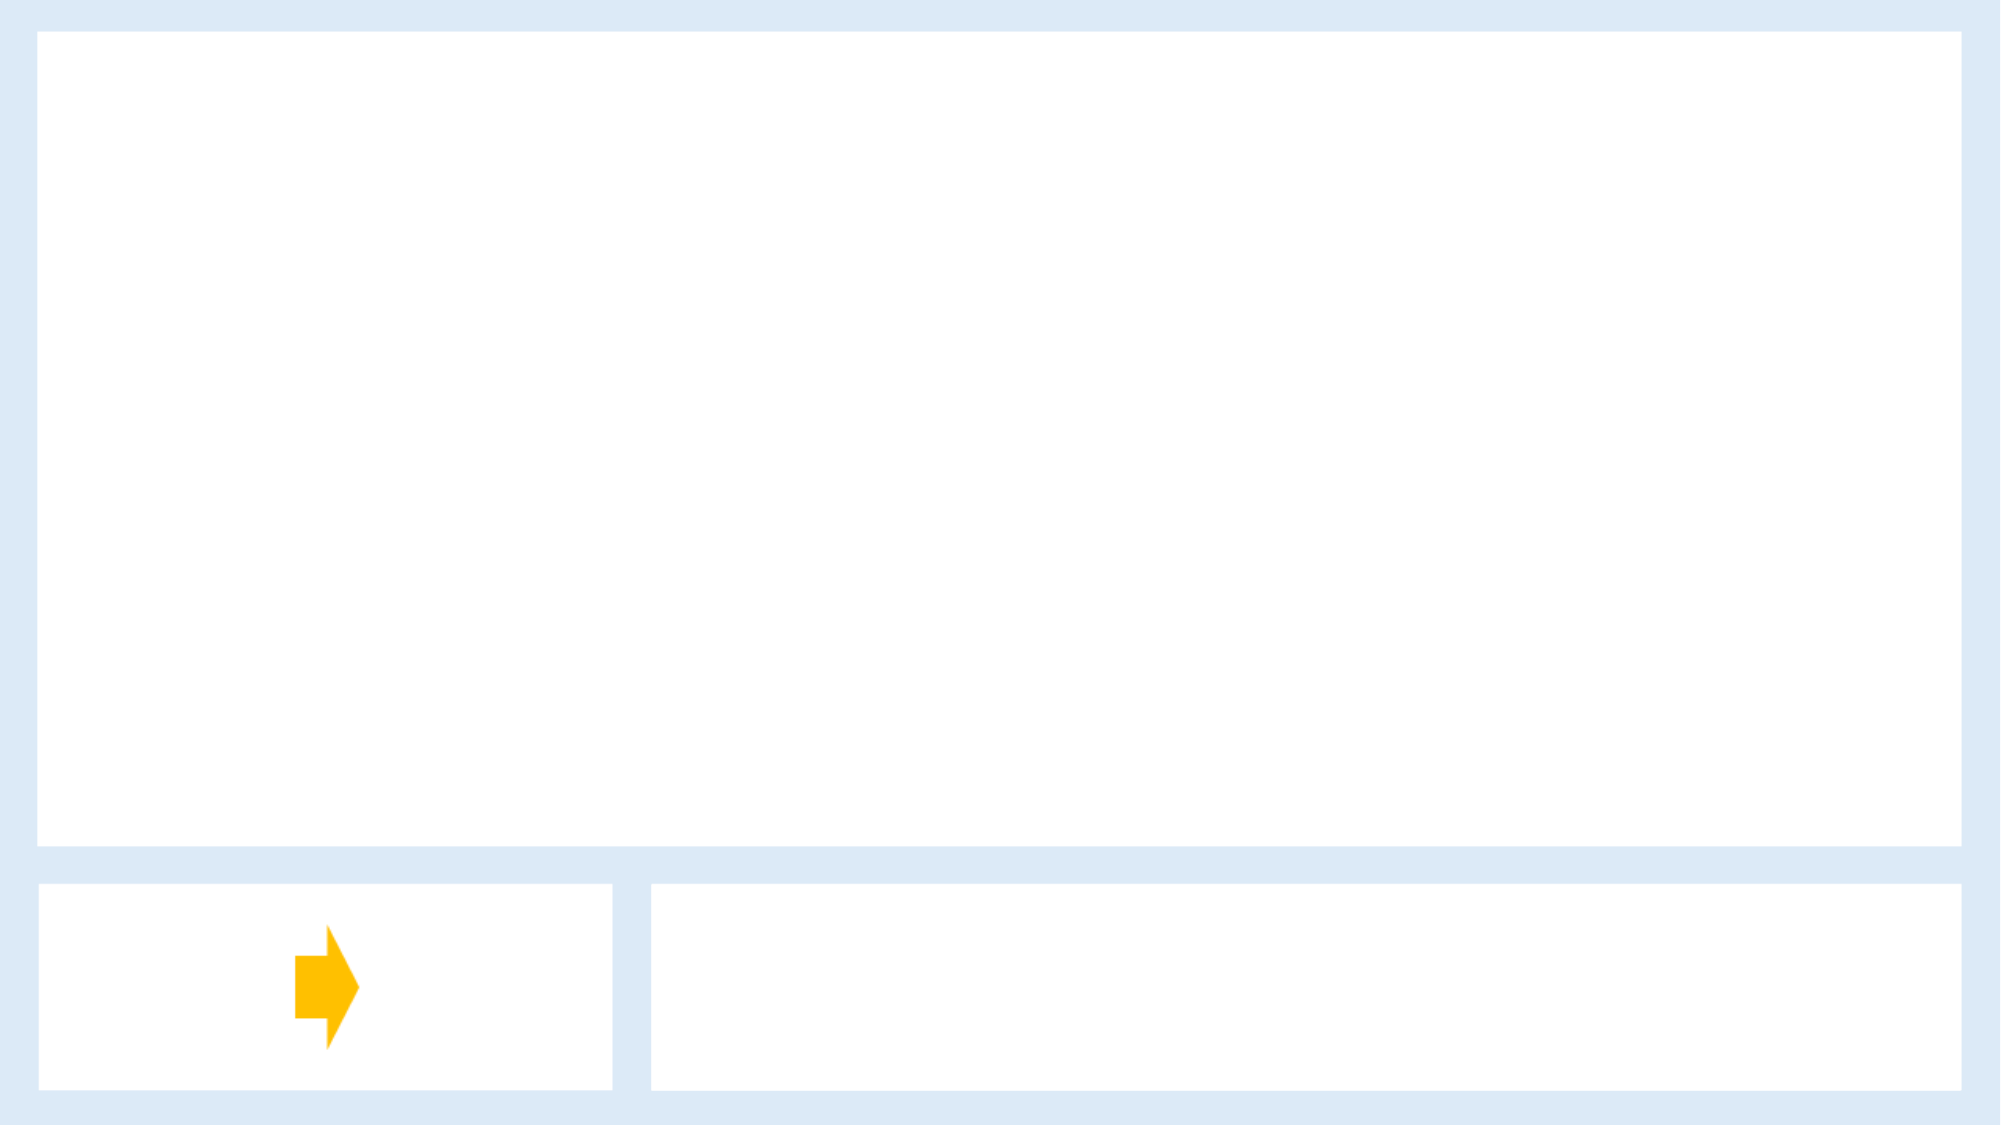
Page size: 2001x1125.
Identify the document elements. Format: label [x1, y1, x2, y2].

picture [0, 0, 2001, 1125]
text_box [650, 883, 1962, 1092]
